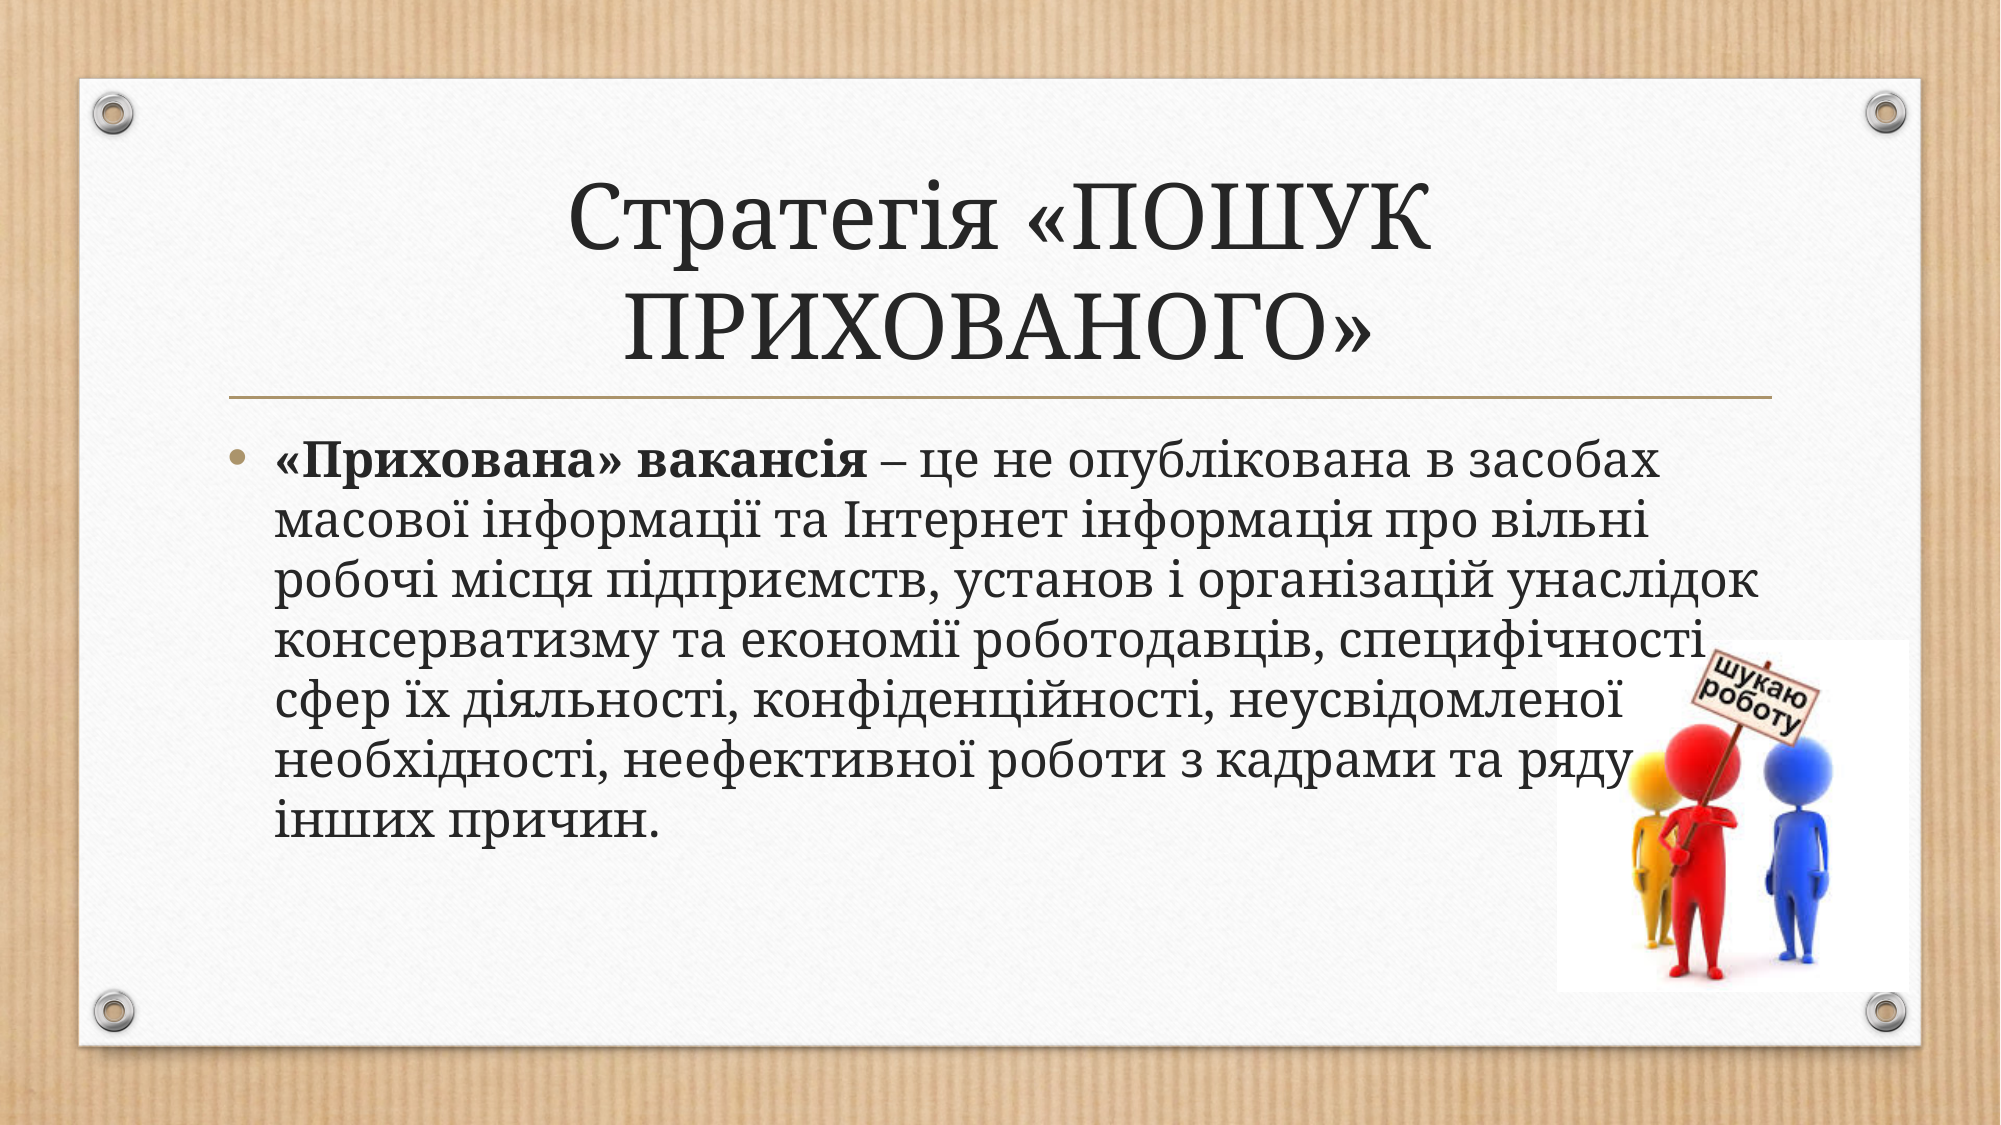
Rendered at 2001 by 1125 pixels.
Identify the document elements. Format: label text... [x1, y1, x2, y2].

list «Прихована» вакансія – це не опублікована в засобах масової інформації та Інтернет інформація про вільні робочі місця підприємств, установ і організацій унаслідок консерватизму та економії роботодавців, специфічності сфер їх діяльності, конфіденційності, неусвідомленої необхідності, неефективної роботи з кадрами та ряду інших причин. [212, 419, 1788, 964]
title Стратегія «ПОШУК ПРИХОВАНОГО» [212, 161, 1788, 375]
picture [0, 0, 2001, 1125]
